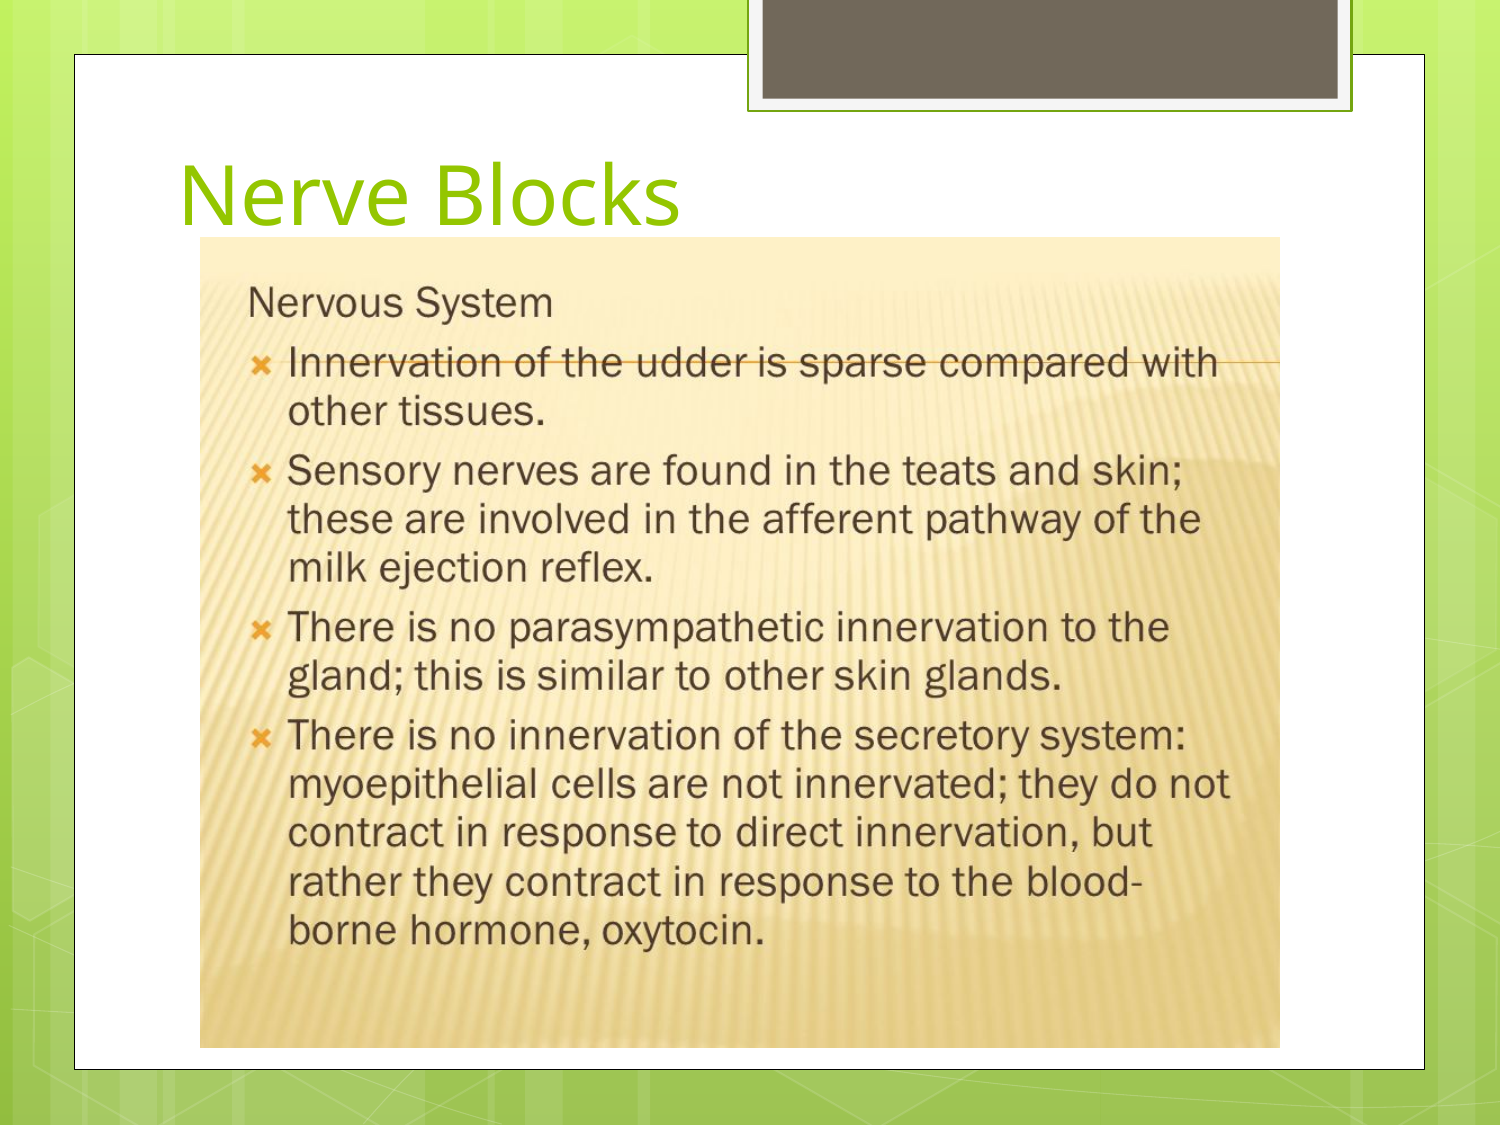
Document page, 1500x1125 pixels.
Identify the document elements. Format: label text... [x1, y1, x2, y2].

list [199, 237, 1281, 1048]
title Nerve Blocks [162, 62, 1315, 250]
